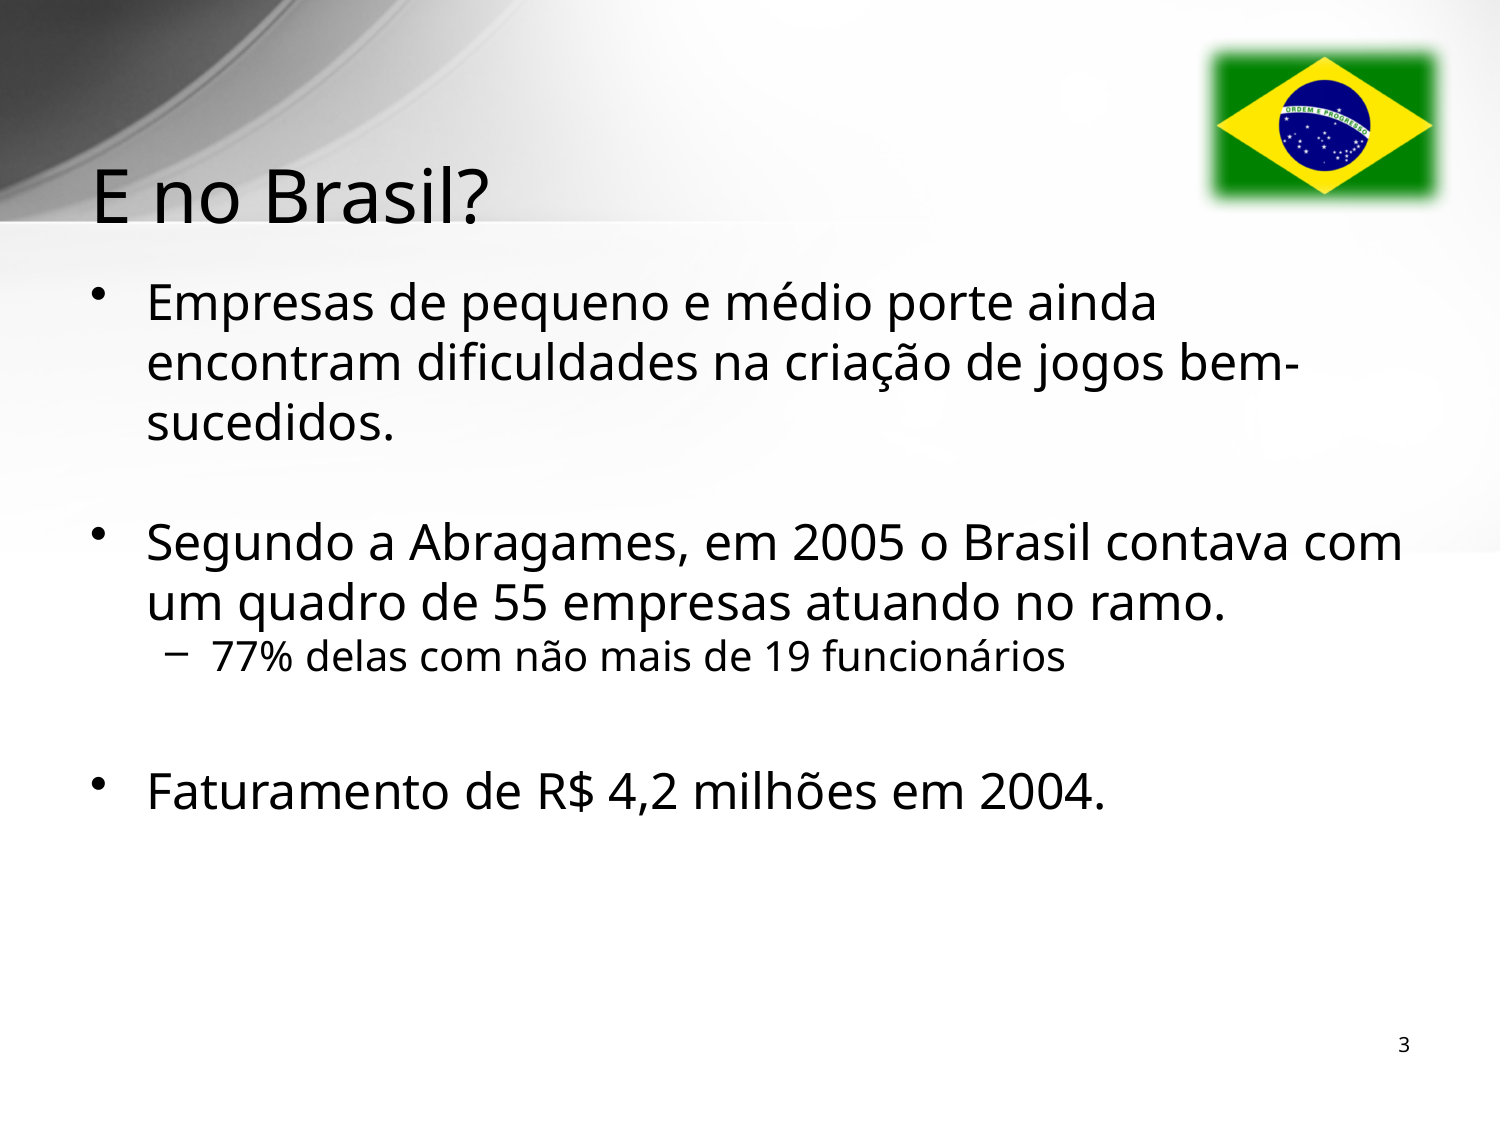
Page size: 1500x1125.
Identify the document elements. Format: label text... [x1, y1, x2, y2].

list Empresas de pequeno e médio porte ainda encontram dificuldades na criação de jogos bem-sucedidos. Segundo a Abragames, em 2005 o Brasil contava com um quadro de 55 empresas atuando no ramo. 77% delas com não mais de 19 funcionários Faturamento de R$ 4,2 milhões em 2004. [74, 262, 1426, 1006]
title E no Brasil? [74, 58, 1426, 247]
slide_number 3 [1074, 1024, 1425, 1103]
picture [0, 0, 1500, 1125]
